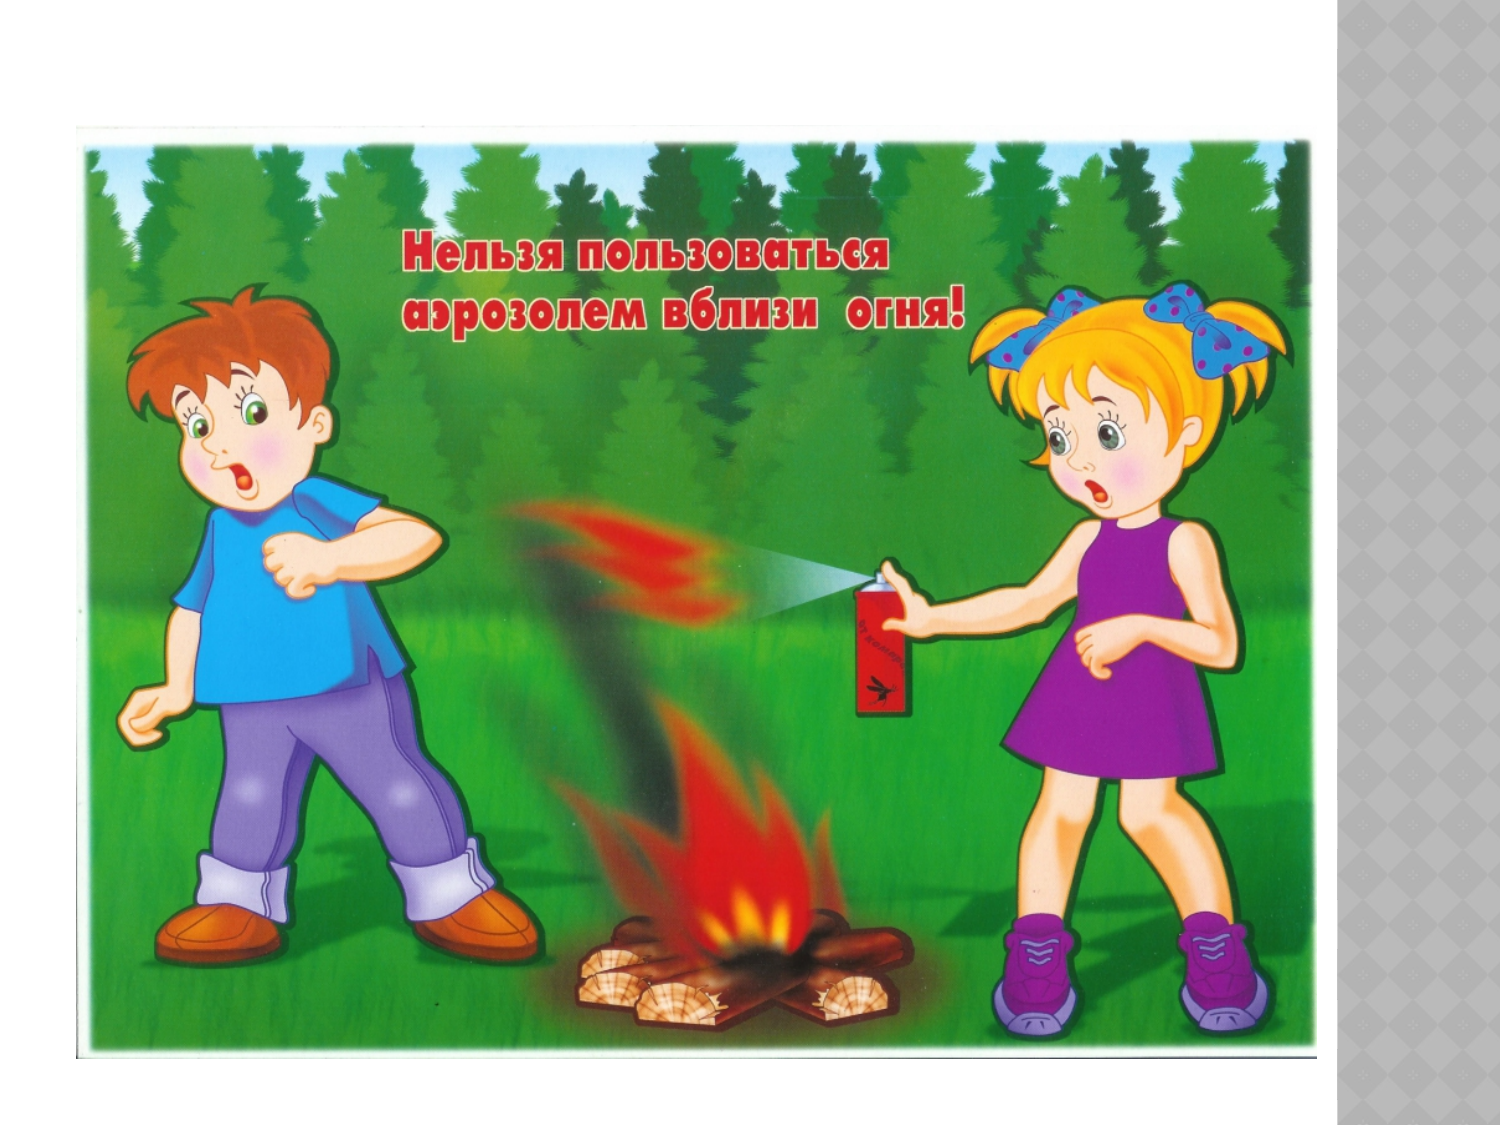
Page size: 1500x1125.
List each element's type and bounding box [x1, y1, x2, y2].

picture [76, 125, 1317, 1059]
